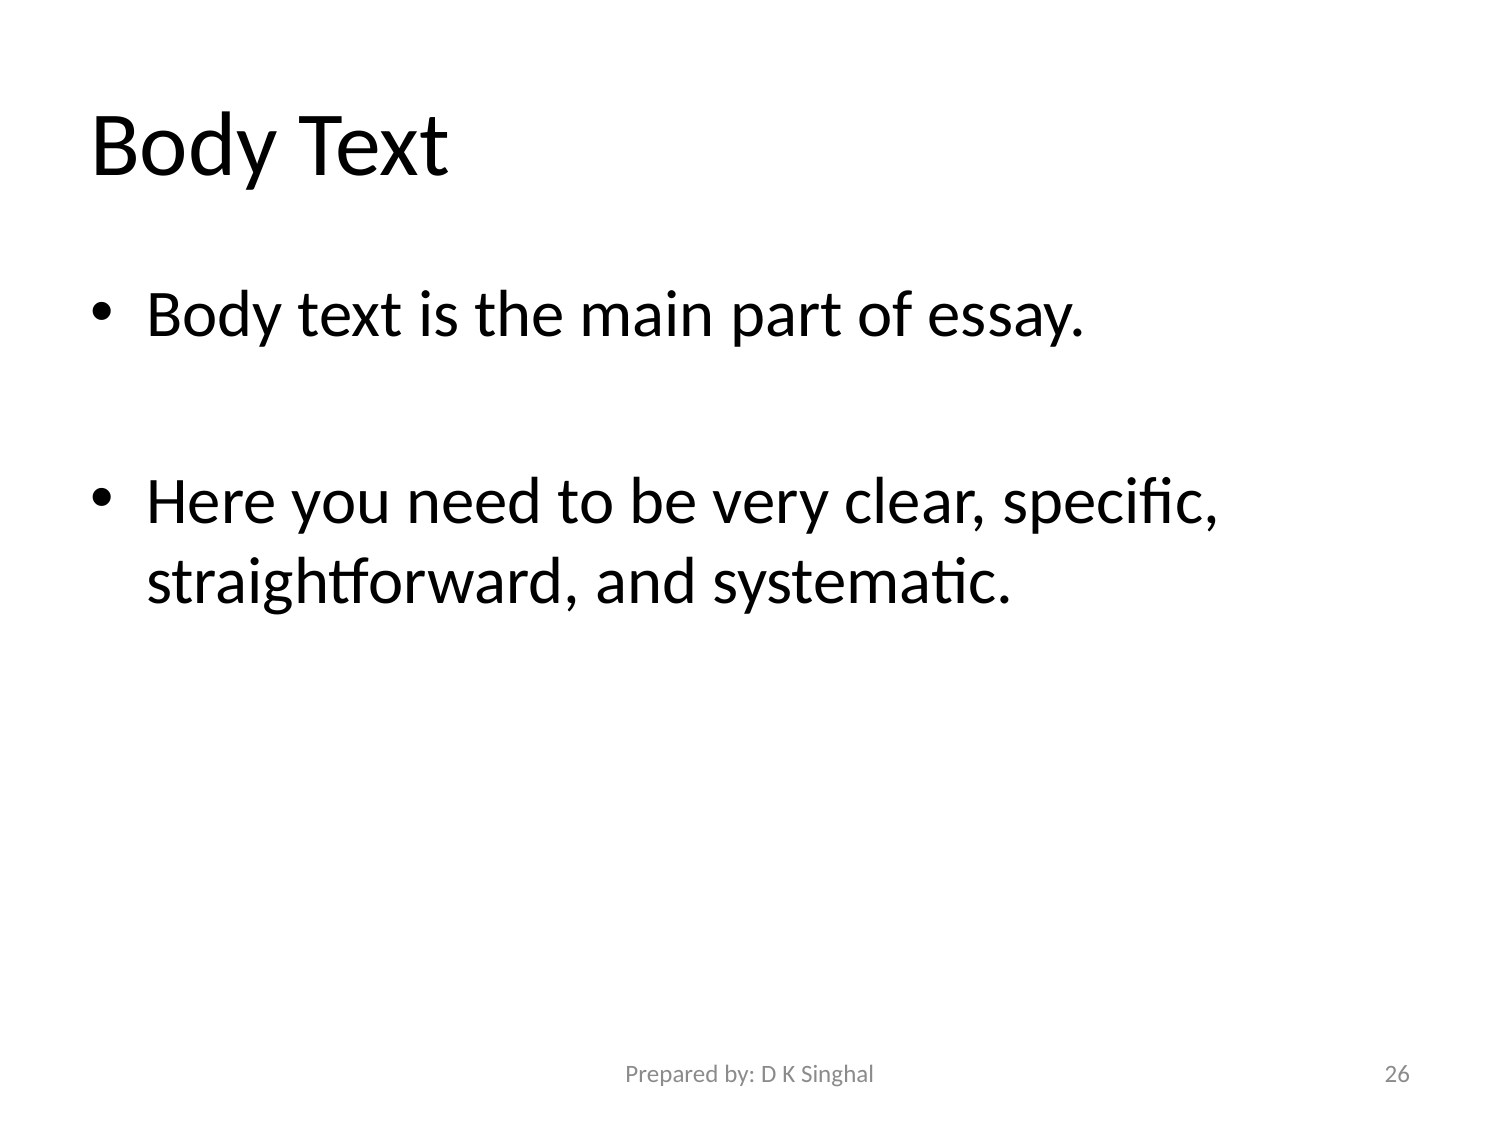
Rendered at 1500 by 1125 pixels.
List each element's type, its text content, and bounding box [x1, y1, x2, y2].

footer Prepared by: D K Singhal [512, 1042, 988, 1103]
list Body text is the main part of essay. Here you need to be very clear, specific, straightforward, and systematic. [75, 262, 1425, 1005]
title Body Text [75, 45, 1425, 233]
slide_number 26 [1074, 1042, 1425, 1103]
